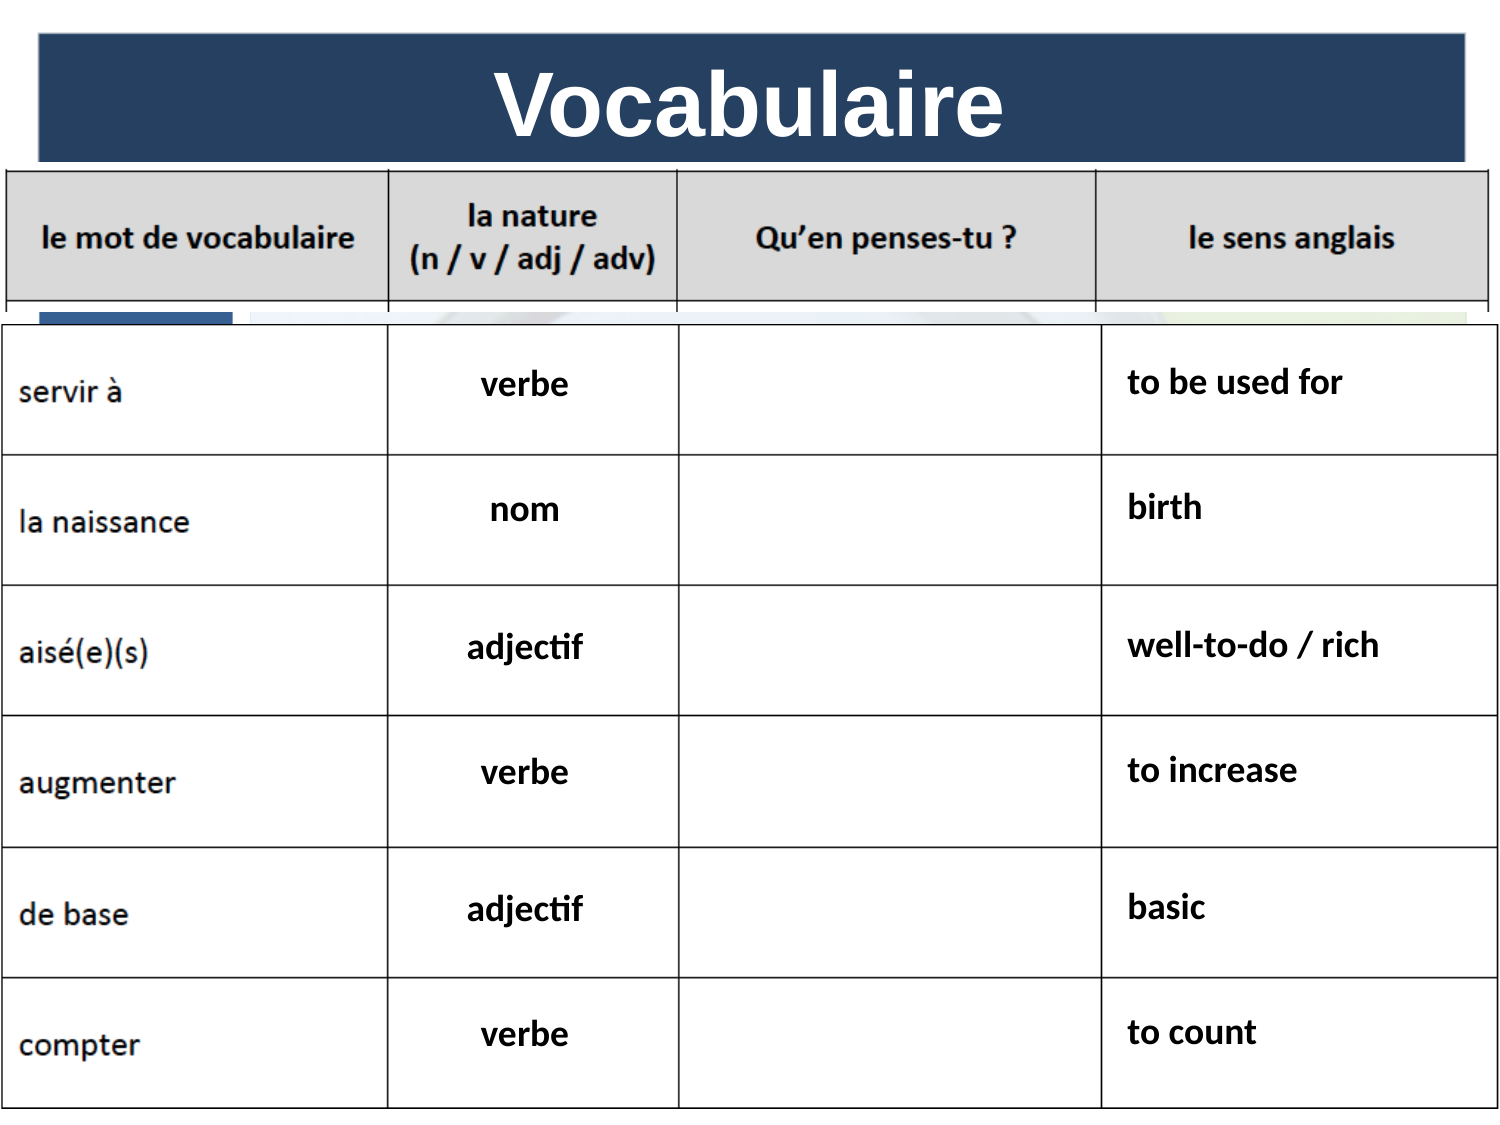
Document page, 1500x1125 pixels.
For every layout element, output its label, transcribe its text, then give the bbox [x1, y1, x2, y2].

picture [0, 0, 1500, 1125]
title Vocabulaire [75, 37, 1425, 160]
